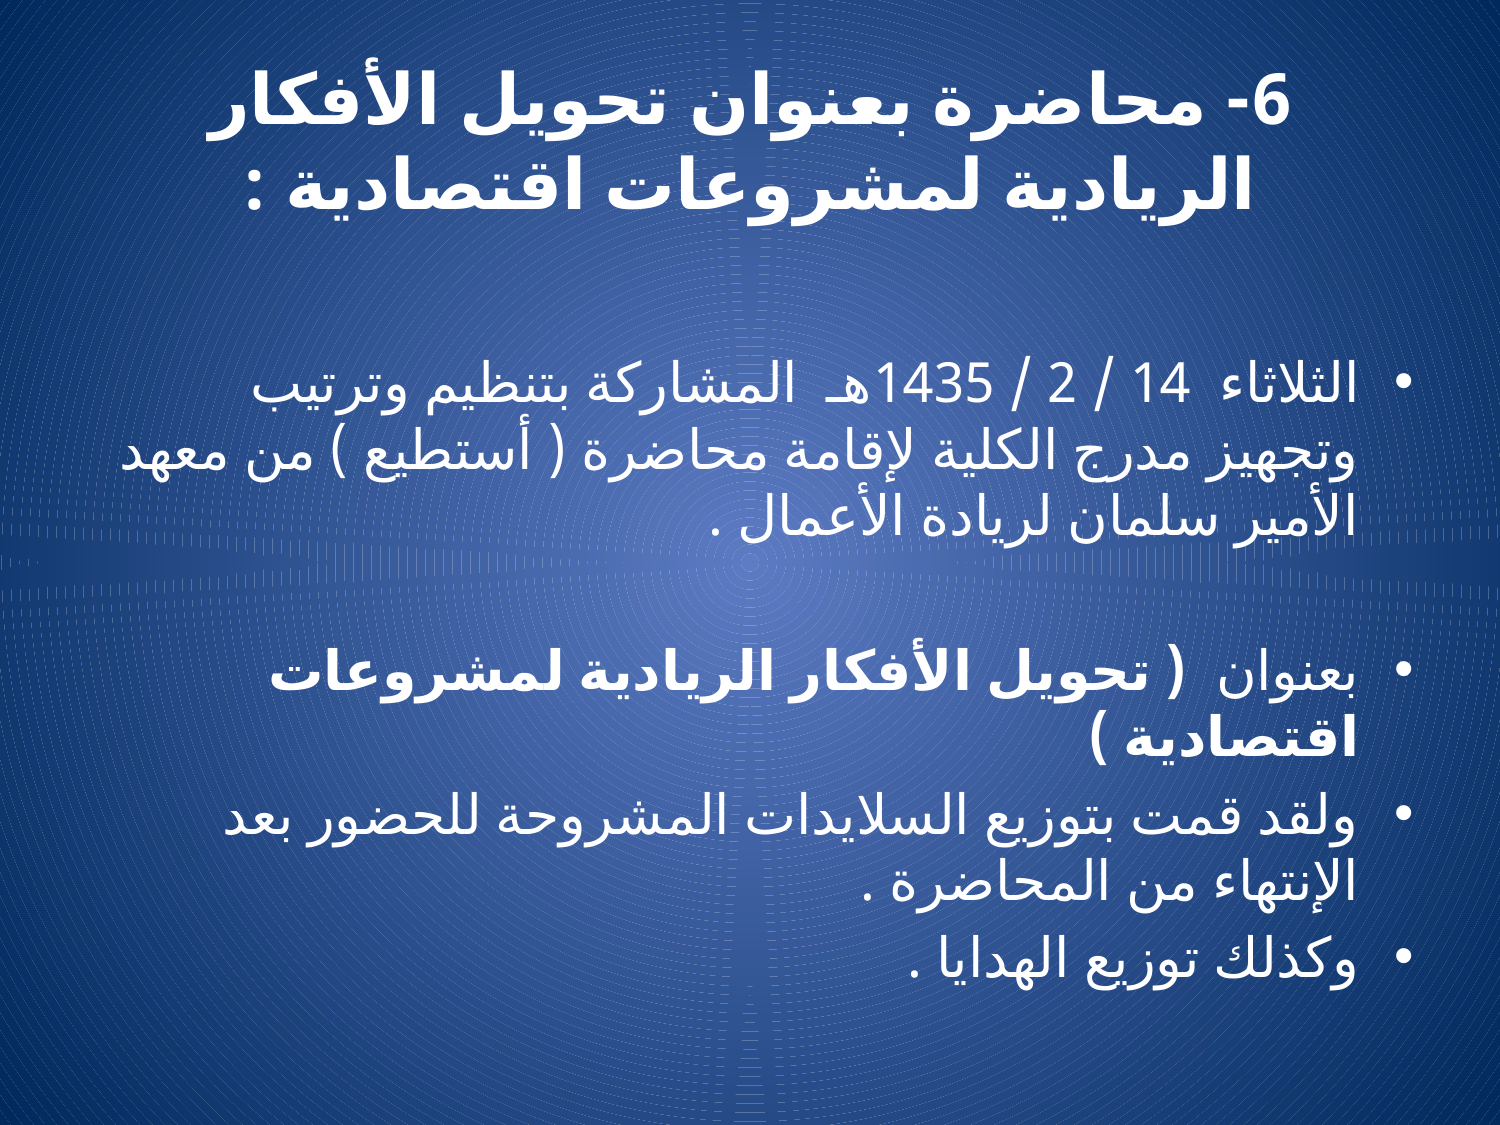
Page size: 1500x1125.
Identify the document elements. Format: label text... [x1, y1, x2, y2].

title 6- محاضرة بعنوان تحويل الأفكار الريادية لمشروعات اقتصادية : [75, 45, 1425, 233]
list الثلاثاء 14 / 2 / 1435هـ المشاركة بتنظيم وترتيب وتجهيز مدرج الكلية لإقامة محاضرة ( أستطيع ) من معهد الأمير سلمان لريادة الأعمال . بعنوان ( تحويل الأفكار الريادية لمشروعات اقتصادية ) ولقد قمت بتوزيع السلايدات المشروحة للحضور بعد الإنتهاء من المحاضرة . وكذلك توزيع الهدايا . [75, 262, 1425, 1005]
